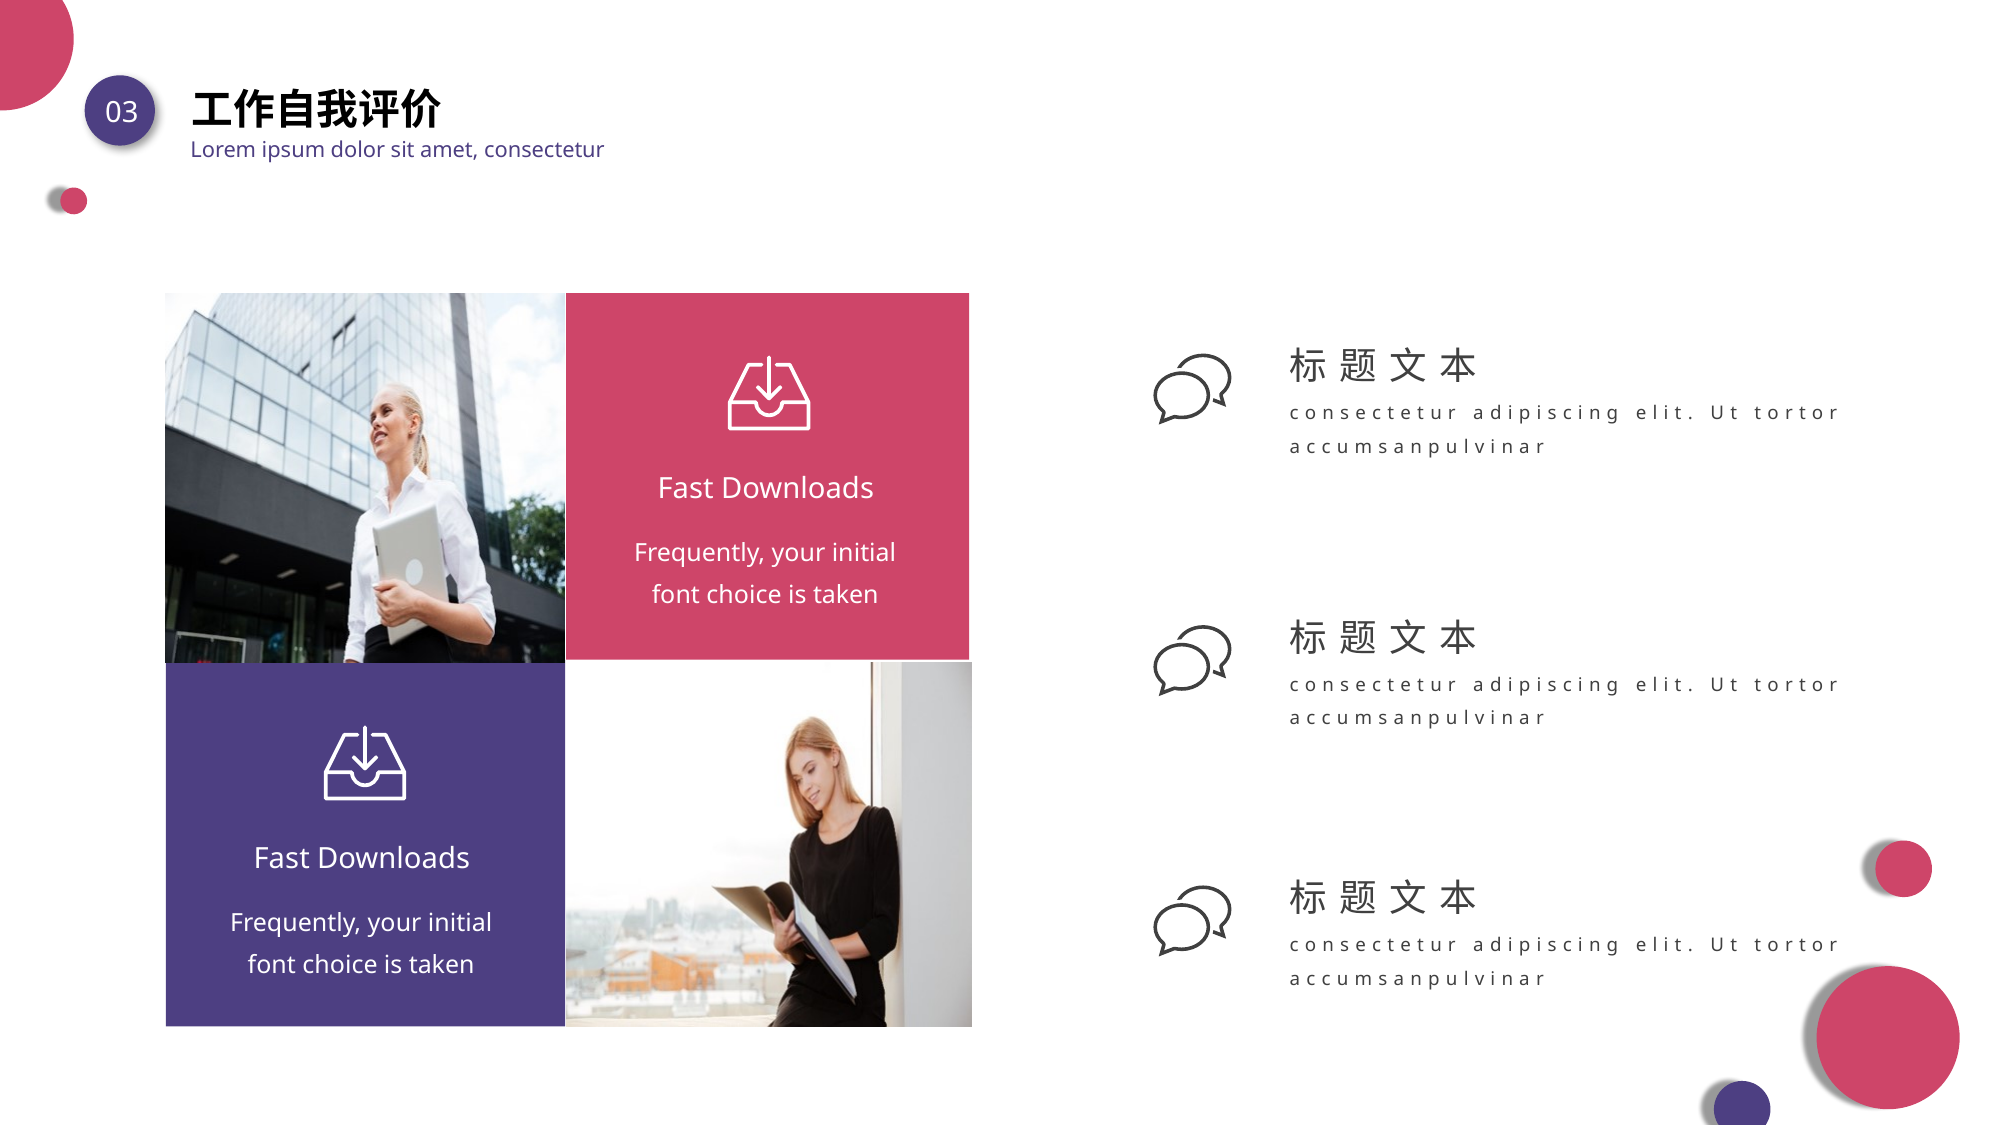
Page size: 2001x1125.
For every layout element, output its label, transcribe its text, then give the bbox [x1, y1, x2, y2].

text_box consectetur adipiscing elit. Ut tortor accumsanpulvinar [1274, 653, 1907, 736]
text_box [59, 186, 89, 216]
text_box [1153, 903, 1211, 957]
text_box Fast Downloads [642, 461, 890, 512]
text_box [83, 89, 90, 131]
text_box 标题文本 [1274, 606, 1705, 666]
text_box [1153, 371, 1211, 425]
text_box [755, 355, 783, 401]
text_box 标题文本 [1274, 334, 1705, 395]
text_box [1176, 353, 1232, 407]
text_box [565, 292, 970, 661]
text_box consectetur adipiscing elit. Ut tortor accumsanpulvinar [1274, 914, 1907, 997]
text_box 03 [90, 86, 183, 137]
text_box Frequently, your initial font choice is taken [194, 884, 529, 987]
text_box [1712, 1079, 1772, 1125]
text_box [323, 732, 407, 801]
text_box consectetur adipiscing elit. Ut tortor accumsanpulvinar [1274, 382, 1907, 465]
text_box Frequently, your initial font choice is taken [598, 514, 933, 617]
text_box [1153, 642, 1211, 697]
picture [165, 292, 565, 663]
text_box Fast Downloads [238, 831, 486, 882]
text_box [93, 74, 147, 86]
text_box [1176, 625, 1232, 679]
text_box 标题文本 [1274, 866, 1705, 927]
text_box 工作自我评价 [176, 75, 458, 127]
text_box [1176, 885, 1232, 939]
text_box [727, 362, 811, 431]
text_box [95, 137, 145, 147]
text_box [165, 659, 566, 1027]
text_box [1874, 839, 1934, 899]
text_box [351, 725, 379, 771]
text_box [1815, 967, 1961, 1111]
text_box Lorem ipsum dolor sit amet, consectetur [175, 127, 733, 169]
picture [566, 662, 972, 1027]
text_box [0, 0, 75, 112]
